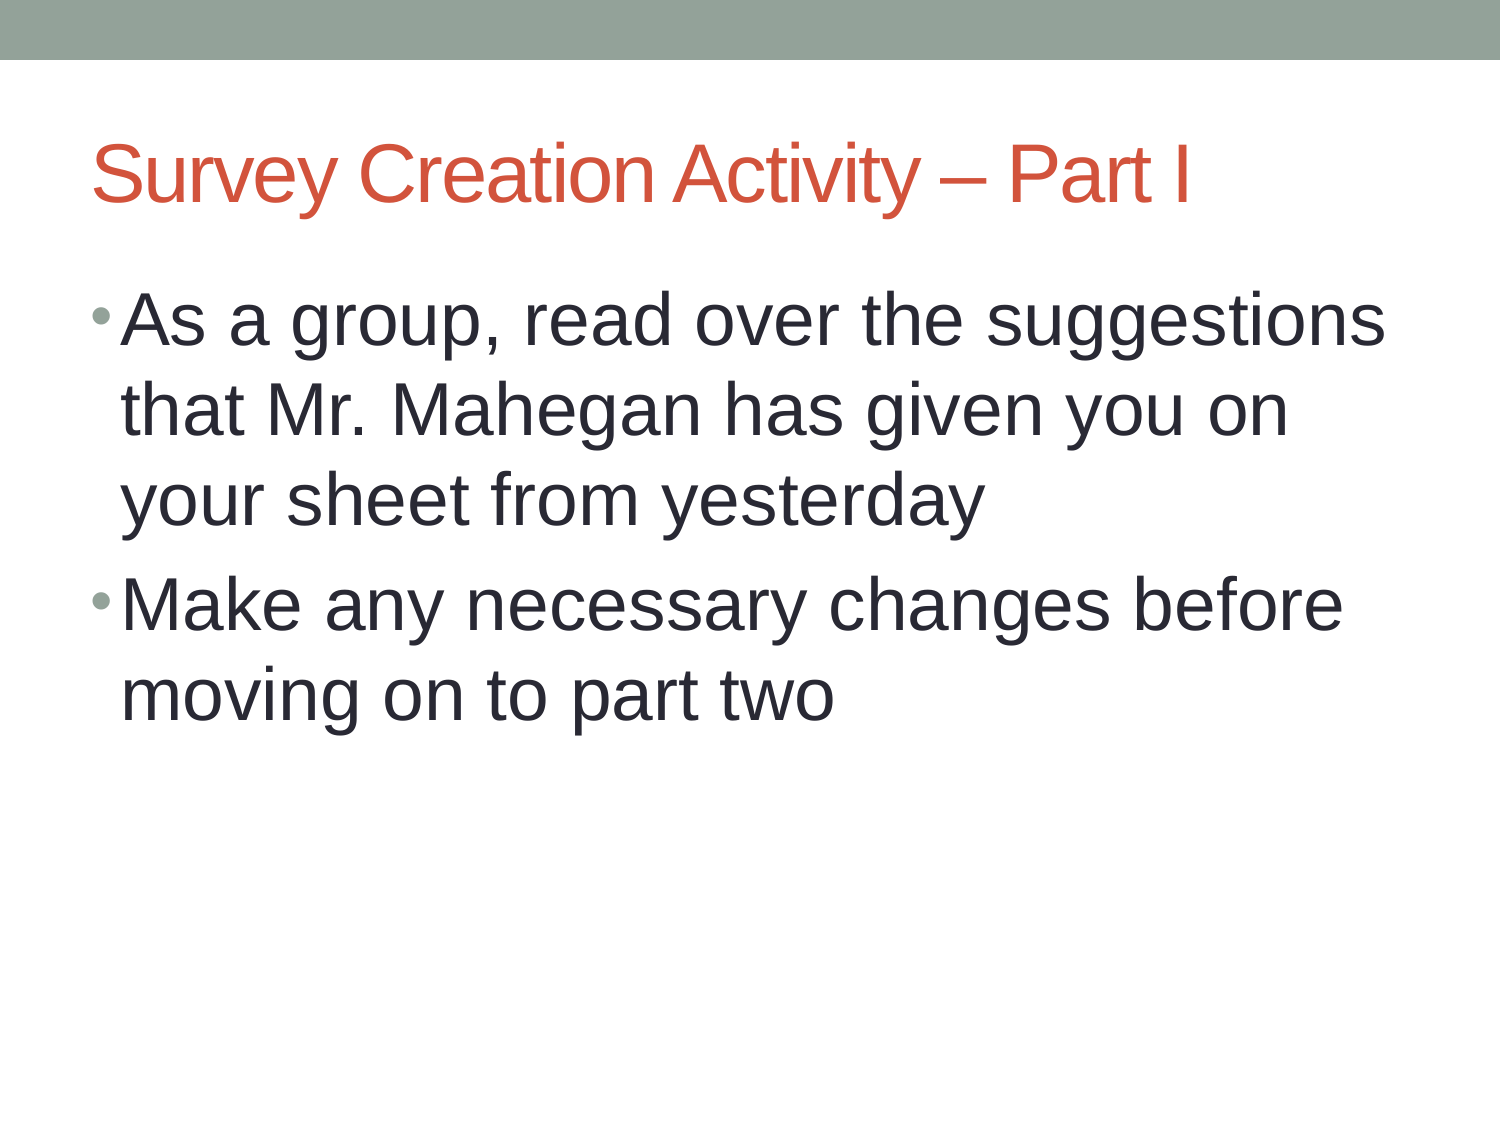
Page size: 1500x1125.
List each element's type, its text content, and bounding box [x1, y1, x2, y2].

title Survey Creation Activity – Part I [75, 87, 1425, 250]
list As a group, read over the suggestions that Mr. Mahegan has given you on your sheet from yesterday Make any necessary changes before moving on to part two [75, 262, 1425, 1063]
